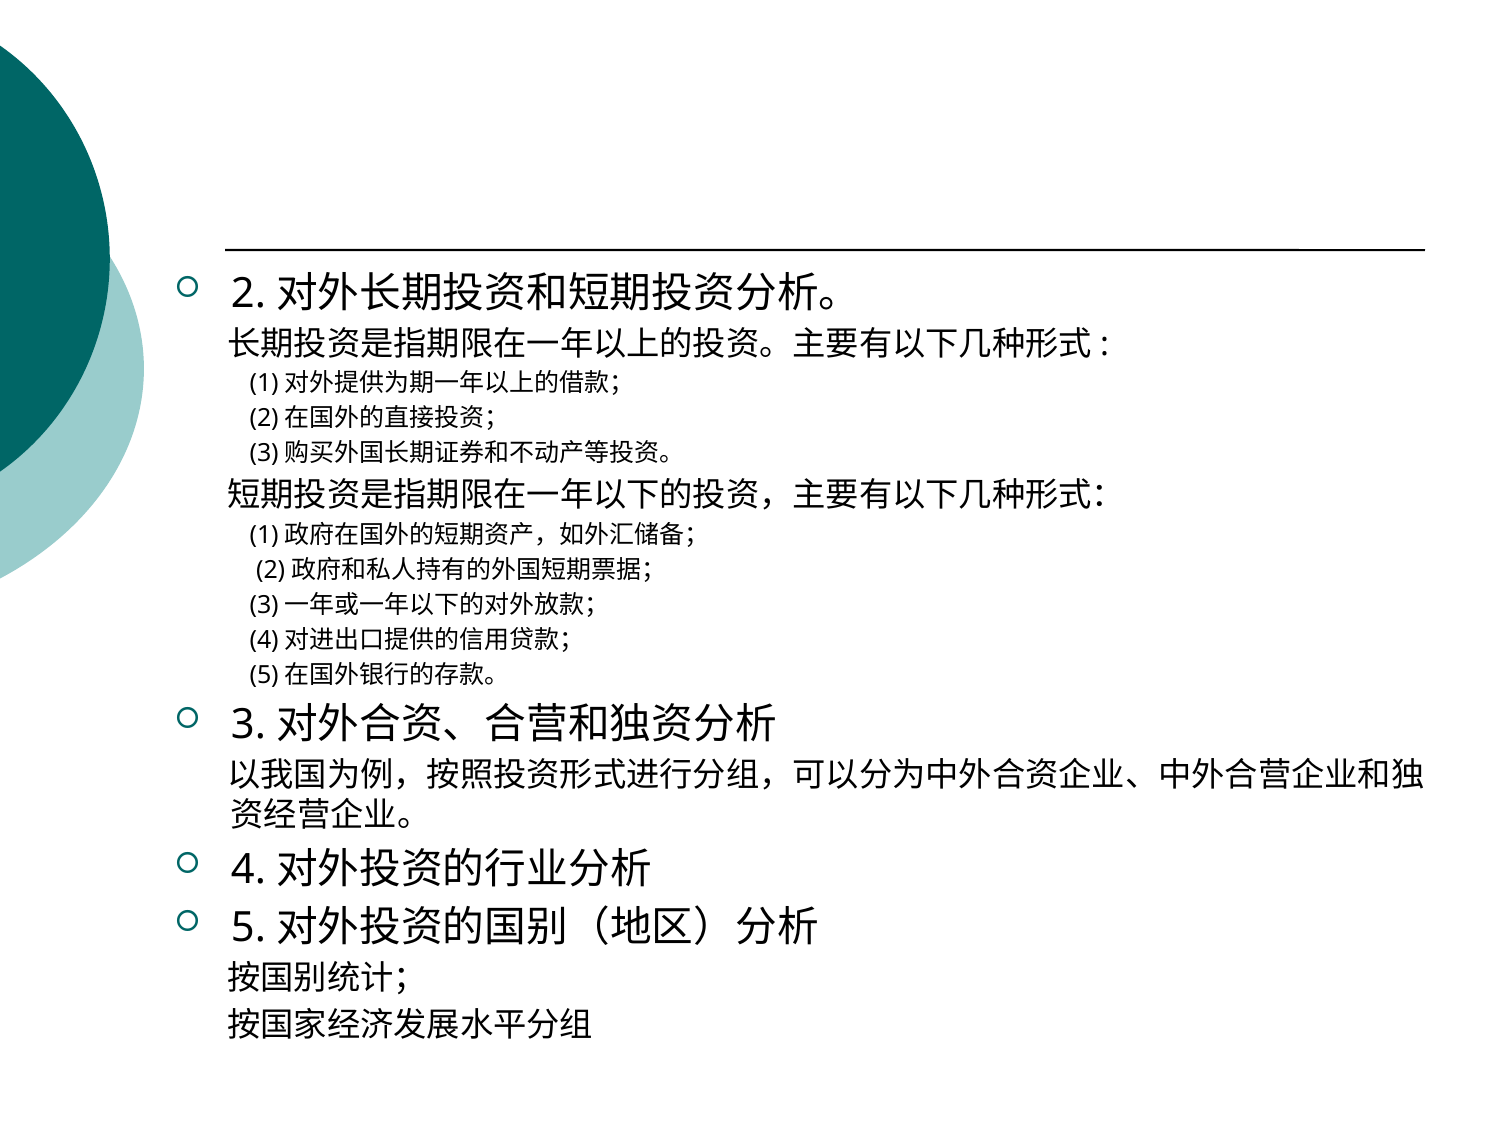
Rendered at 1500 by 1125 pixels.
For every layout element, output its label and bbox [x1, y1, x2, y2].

list [159, 257, 1466, 1079]
